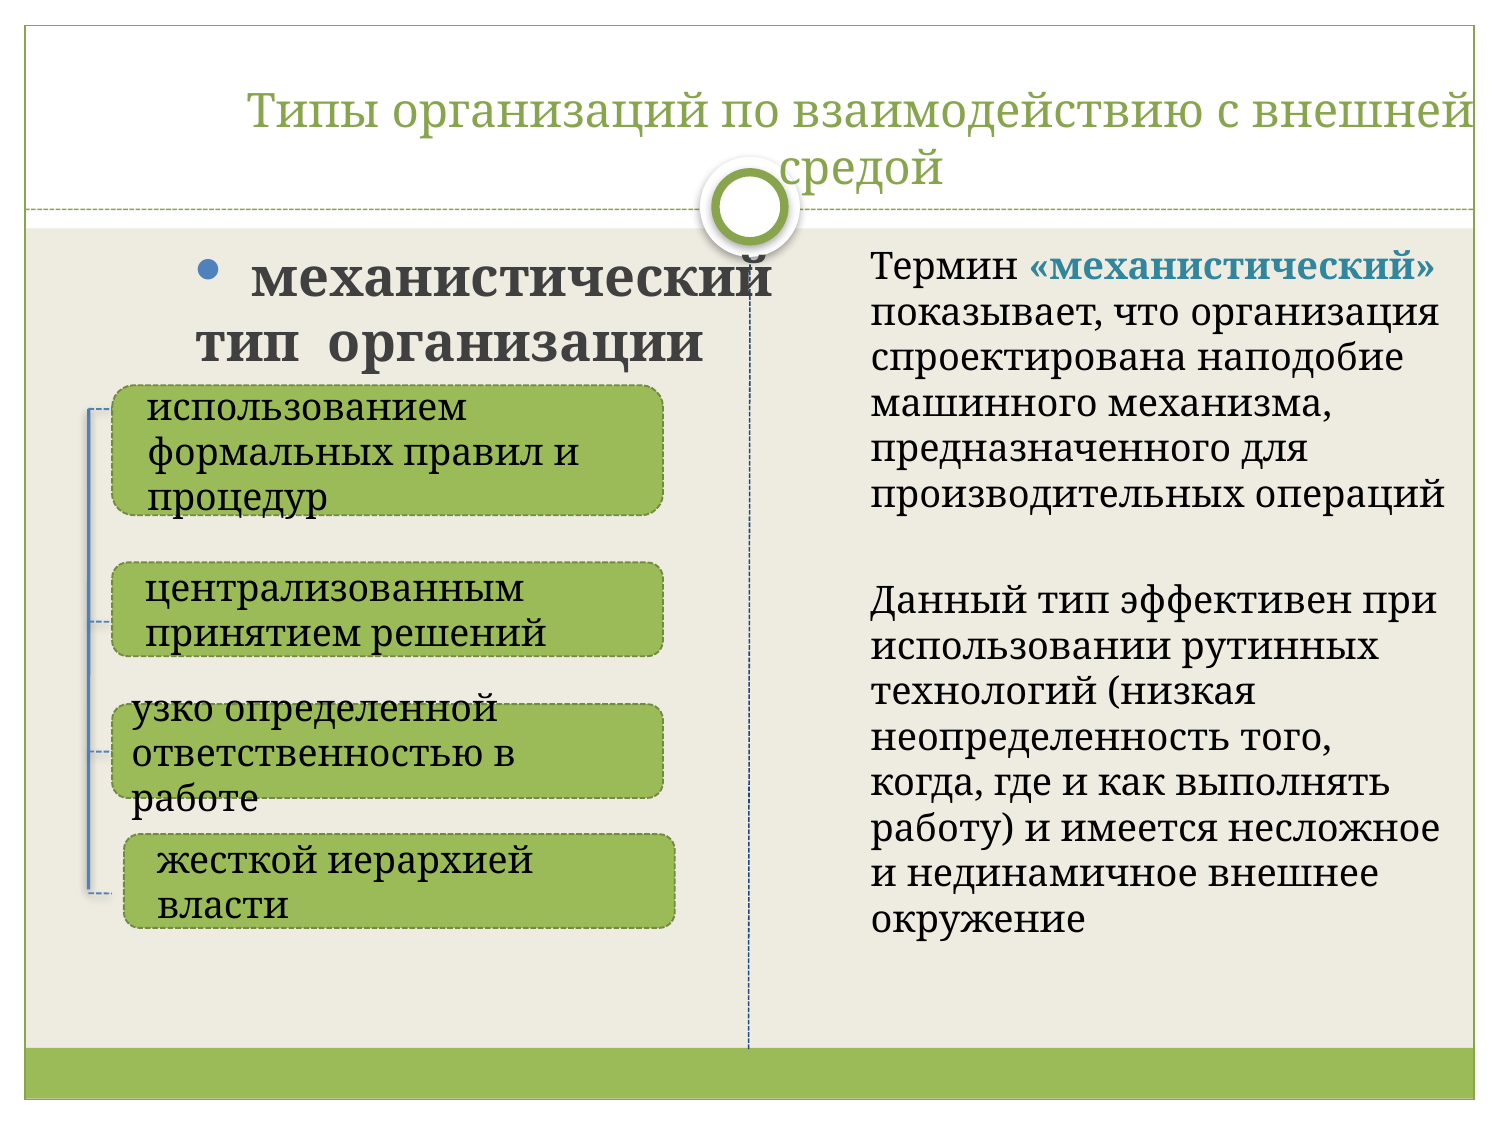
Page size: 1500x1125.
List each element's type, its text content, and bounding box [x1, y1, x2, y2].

title Типы организаций по взаимодействию с внешней средой [186, 70, 1500, 258]
list Термин «механистический» показывает, что организация спроектирована наподобие машинного механизма, предназначенного для производительных операций Данный тип эффективен при использовании рутинных технологий (низкая неопределенность того, когда, где и как выполнять работу) и имеется несложное и нединамичное внешнее окружение [843, 234, 1468, 1079]
text_box узко определенной ответственностью в работе [111, 703, 664, 799]
text_box жесткой иерархией власти [122, 833, 676, 929]
text_box централизованным принятием решений [111, 561, 664, 658]
text_box использованием формальных правил и процедур [111, 384, 664, 517]
list механистический тип организации характеризуется: [164, 234, 832, 1079]
